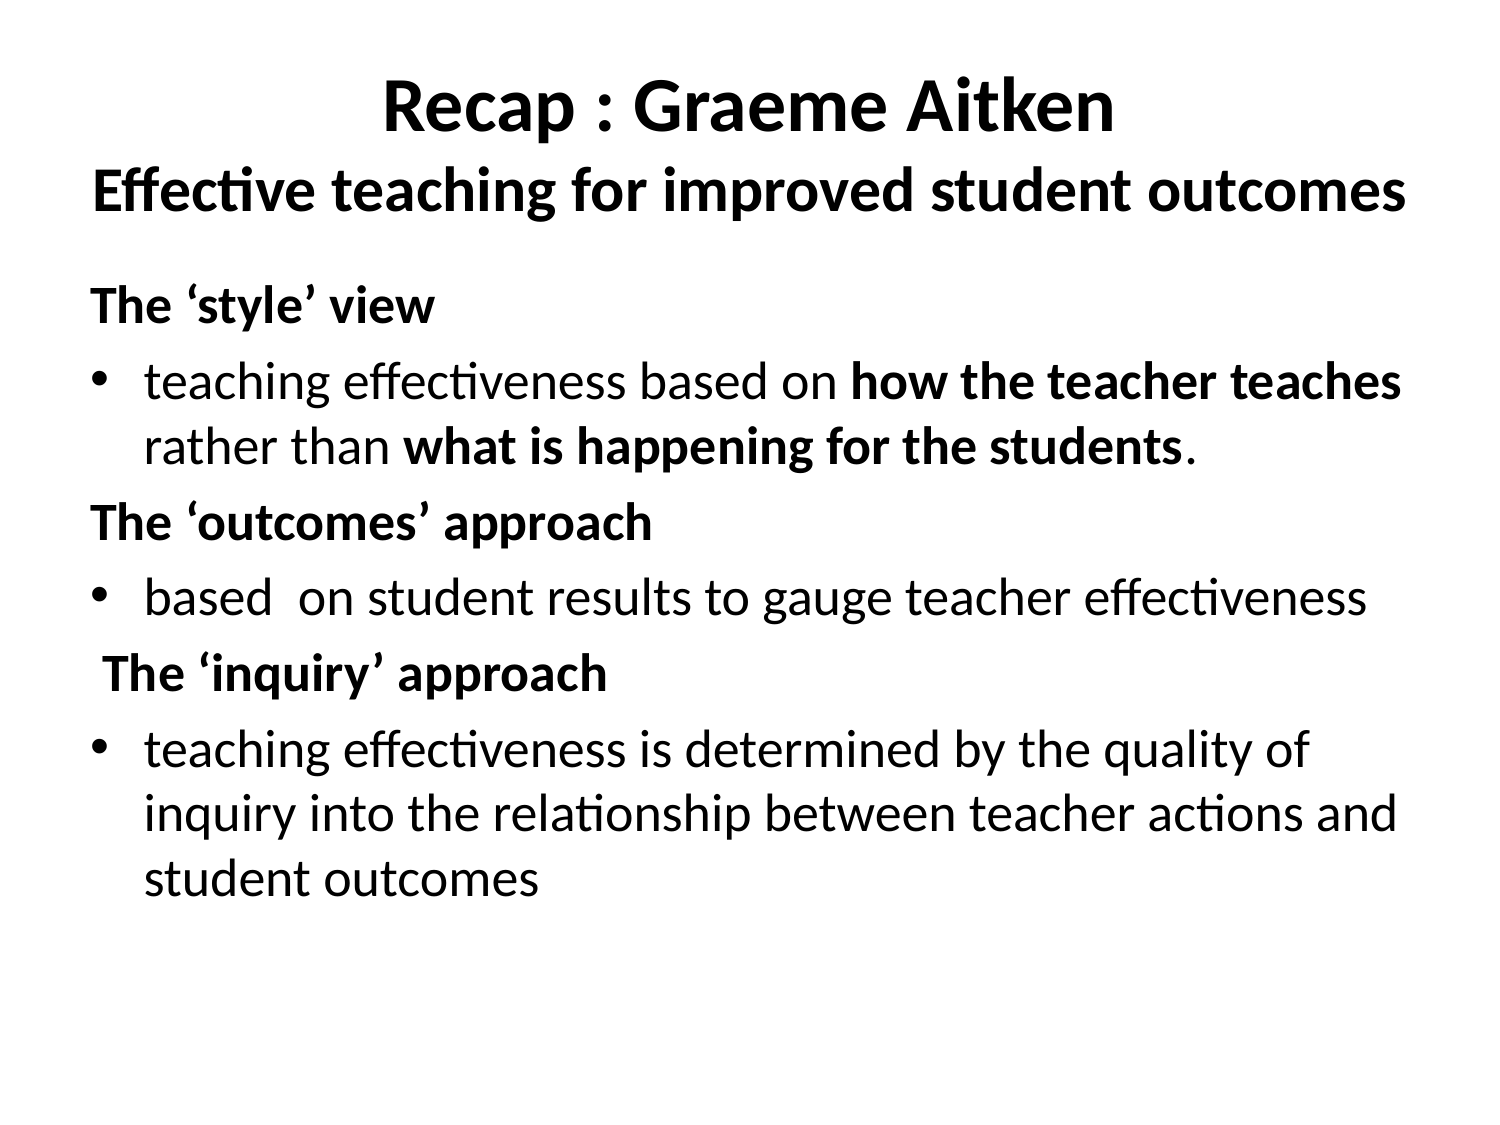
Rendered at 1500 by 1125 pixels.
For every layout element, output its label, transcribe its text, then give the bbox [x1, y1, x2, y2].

list The ‘style’ view teaching effectiveness based on how the teacher teaches rather than what is happening for the students. The ‘outcomes’ approach based on student results to gauge teacher effectiveness The ‘inquiry’ approach teaching effectiveness is determined by the quality of inquiry into the relationship between teacher actions and student outcomes [75, 262, 1425, 1005]
title Recap : Graeme Aitken Effective teaching for improved student outcomes [75, 45, 1425, 233]
